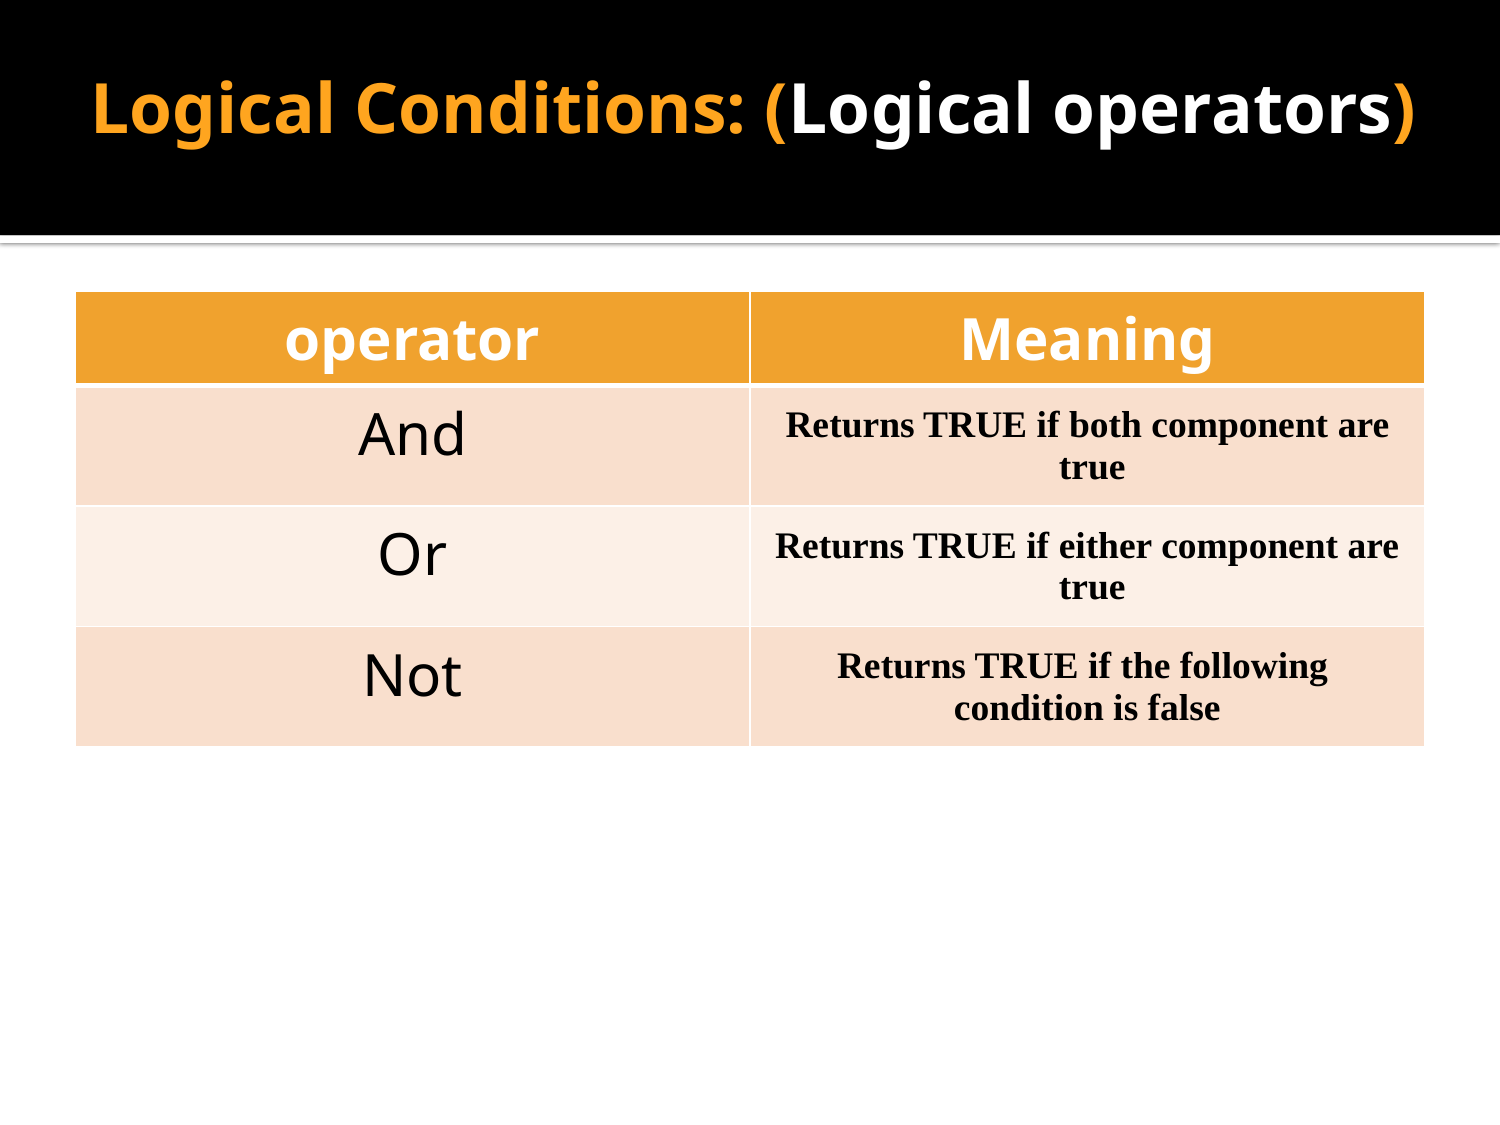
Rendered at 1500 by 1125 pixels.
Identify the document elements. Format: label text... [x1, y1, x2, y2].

table_cell And [76, 388, 749, 505]
table_header Meaning [751, 292, 1424, 383]
table_cell Returns TRUE if both component are true [751, 388, 1424, 505]
table_cell Not [76, 627, 749, 746]
table_header operator [76, 292, 749, 383]
title Logical Conditions: (Logical operators) [75, 44, 1425, 250]
table_cell Returns TRUE if the following condition is false [751, 627, 1424, 746]
table_cell Returns TRUE if either component are true [751, 507, 1424, 626]
table_cell Or [76, 507, 749, 626]
